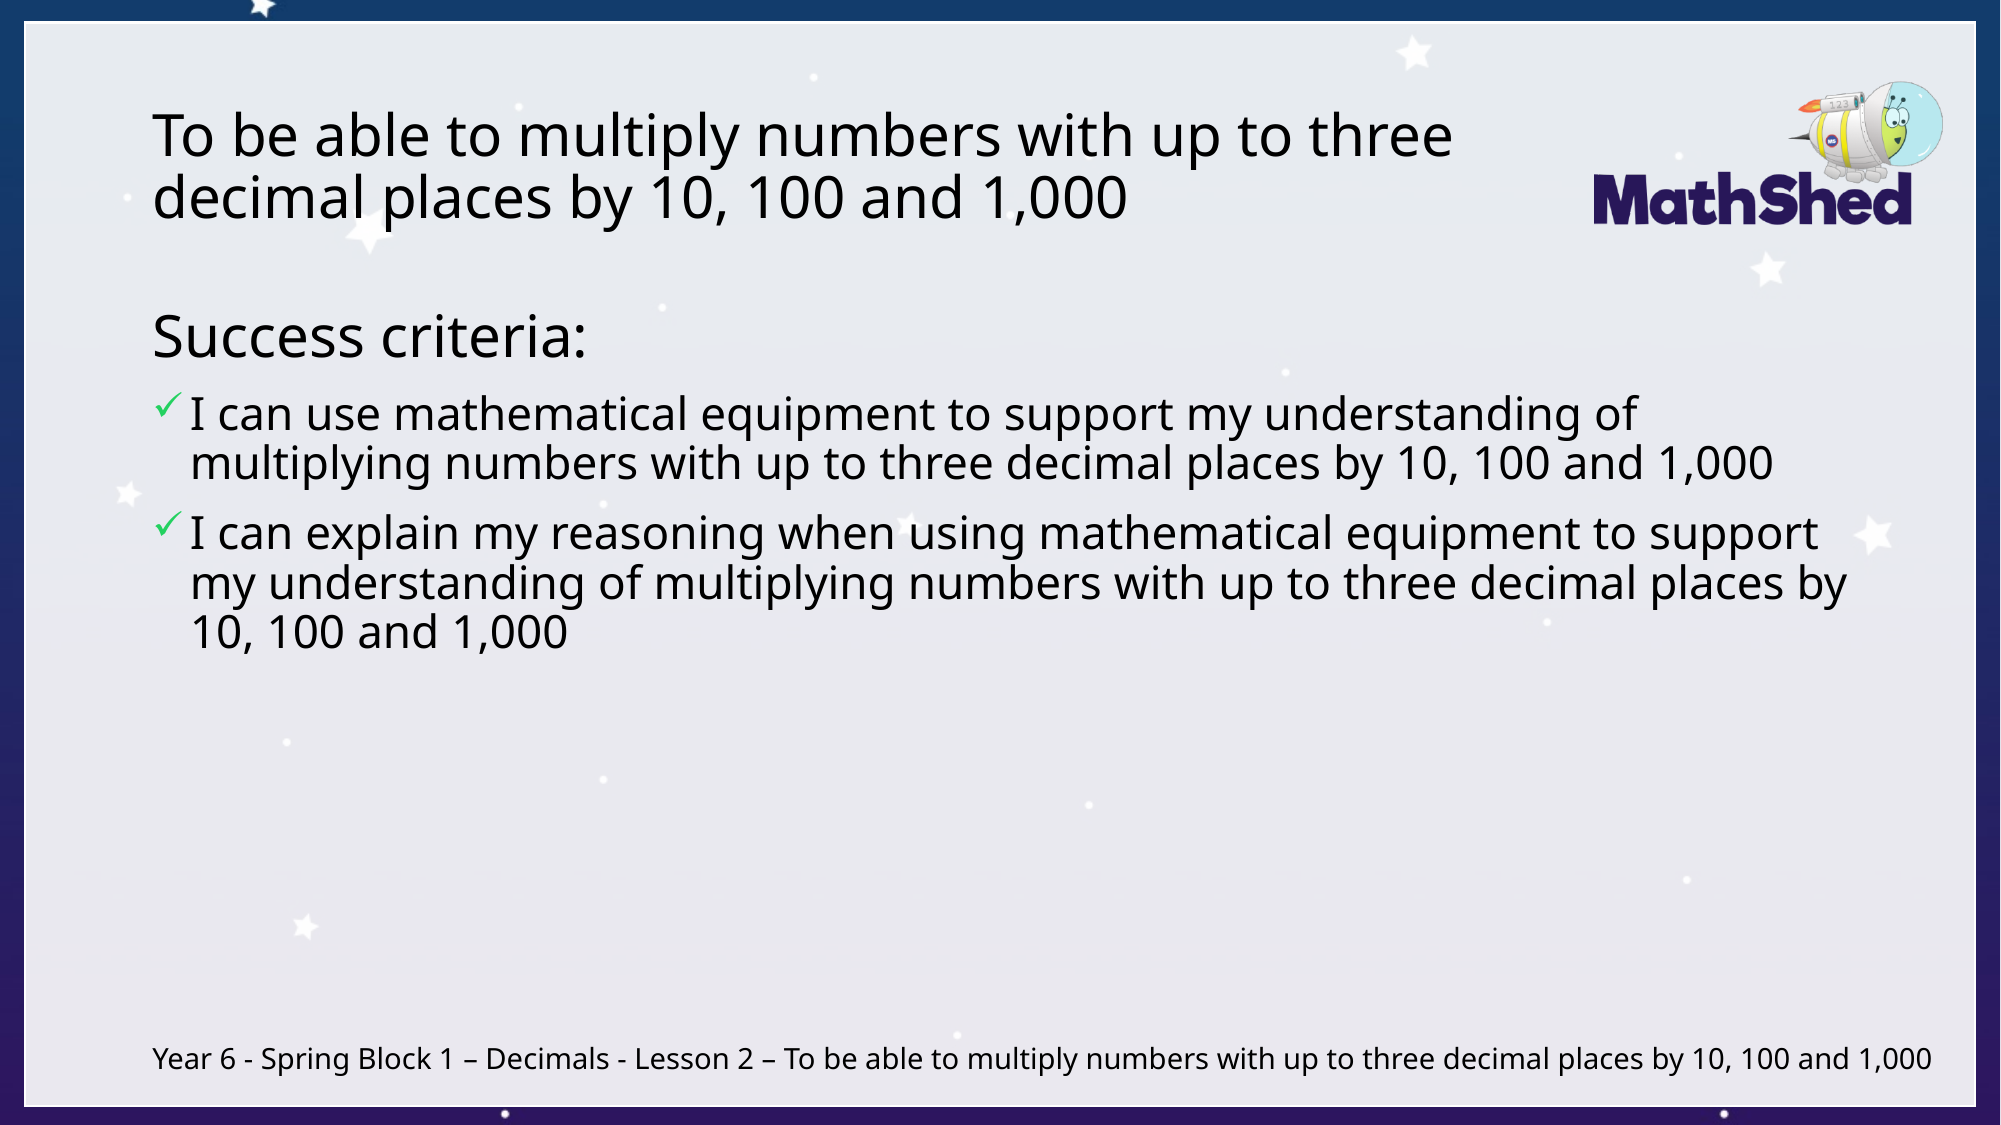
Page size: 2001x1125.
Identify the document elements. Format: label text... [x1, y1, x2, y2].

picture [0, 0, 2001, 1125]
title To be able to multiply numbers with up to three decimal places by 10, 100 and 1,000 [137, 59, 1578, 278]
footer Year 6 - Spring Block 1 – Decimals - Lesson 2 – To be able to multiply numbers with up to three decimal places by 10, 100 and 1,000 [137, 1033, 2000, 1093]
list Success criteria: I can use mathematical equipment to support my understanding of multiplying numbers with up to three decimal places by 10, 100 and 1,000 I can explain my reasoning when using mathematical equipment to support my understanding of multiplying numbers with up to three decimal places by 10, 100 and 1,000 [137, 299, 1898, 1014]
